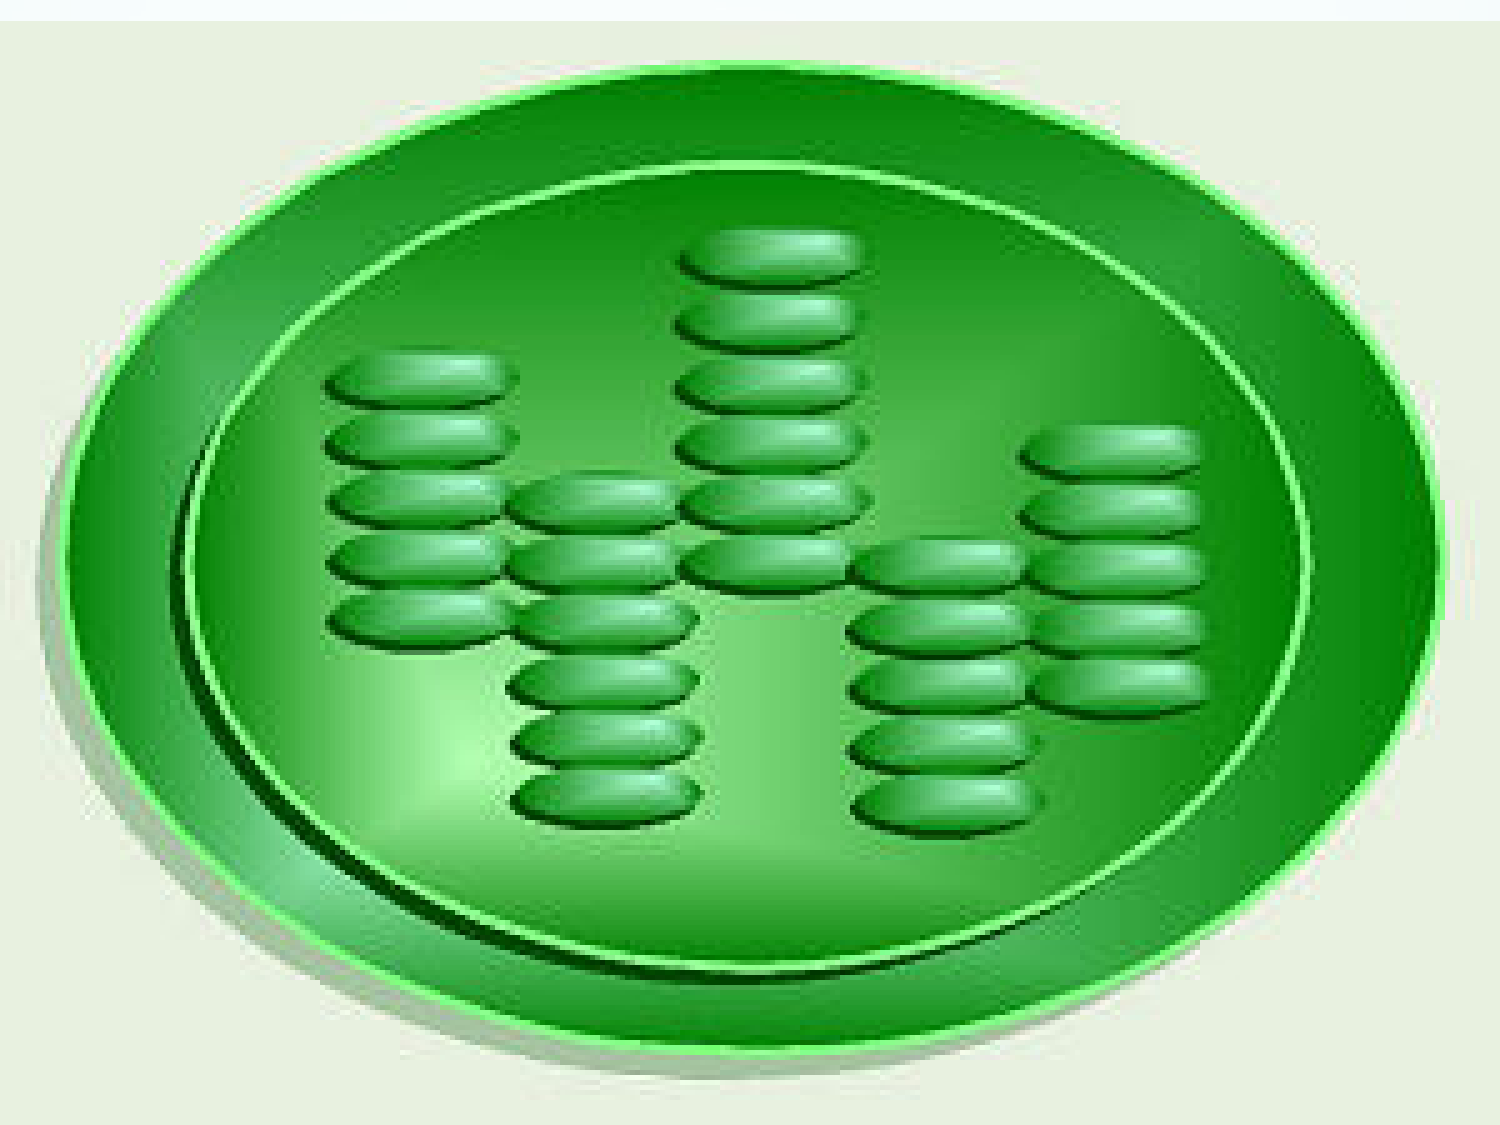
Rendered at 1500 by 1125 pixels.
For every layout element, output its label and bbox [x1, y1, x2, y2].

list [0, 21, 1500, 1125]
